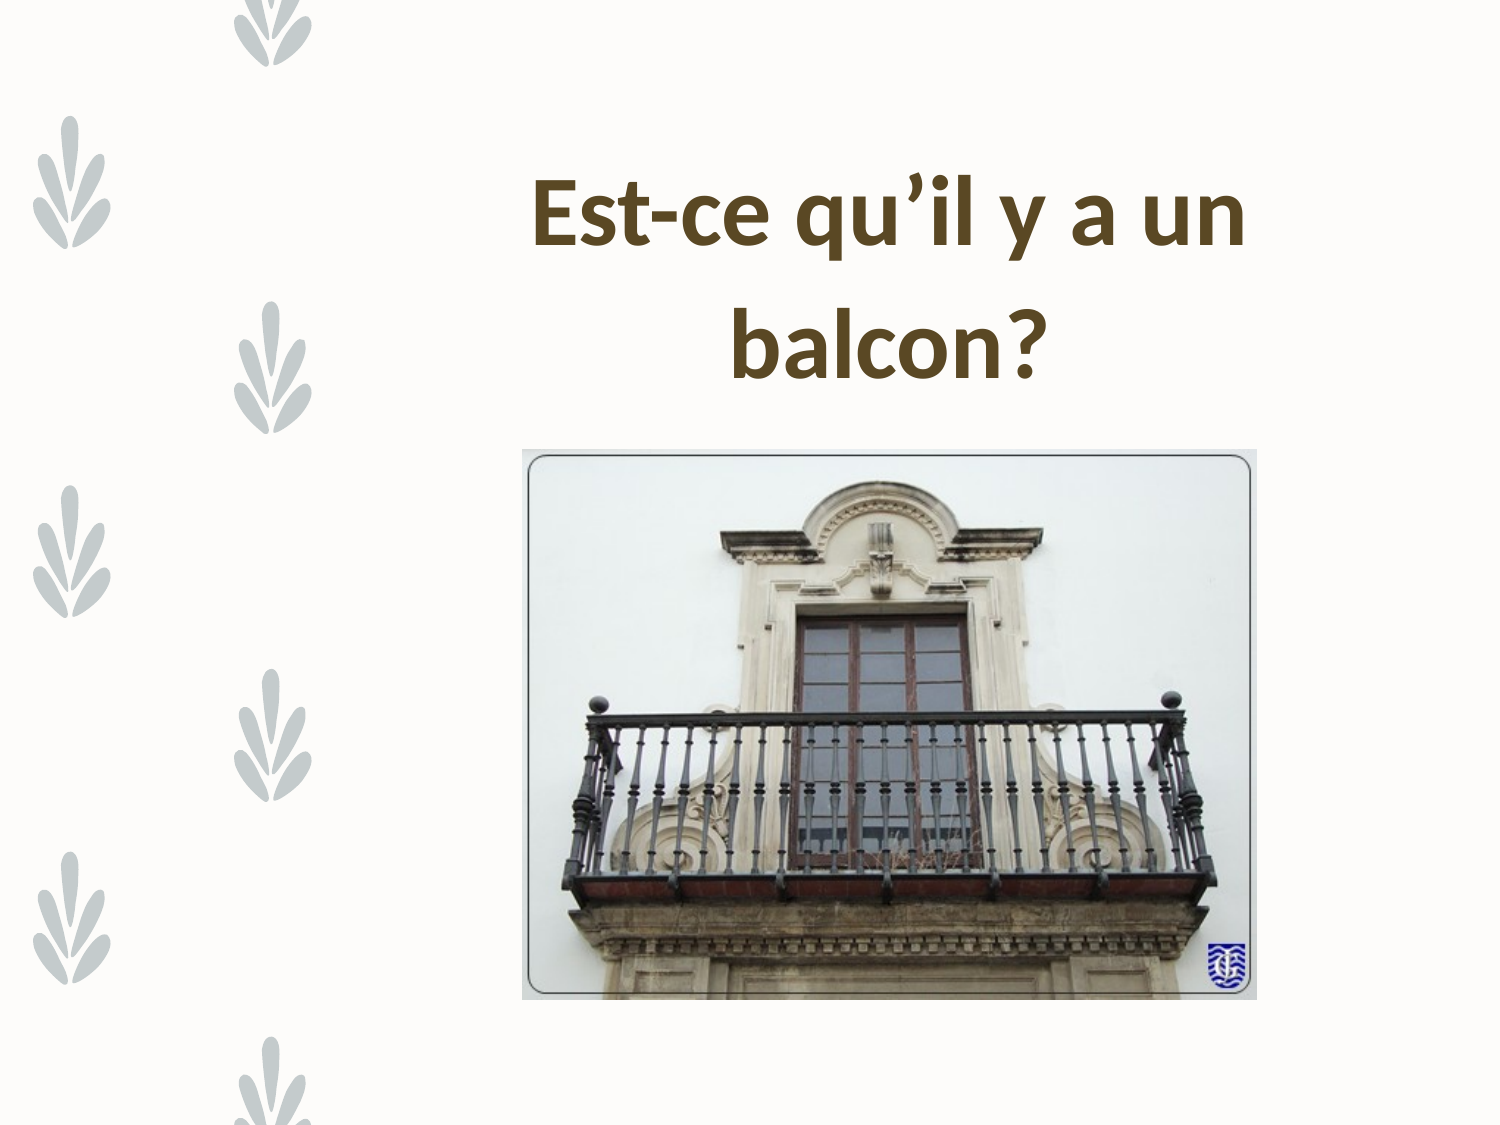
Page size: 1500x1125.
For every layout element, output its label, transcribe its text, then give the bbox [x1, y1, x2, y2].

text_box Est-ce qu’il y a un balcon? [349, 124, 1429, 599]
picture [522, 449, 1257, 1001]
